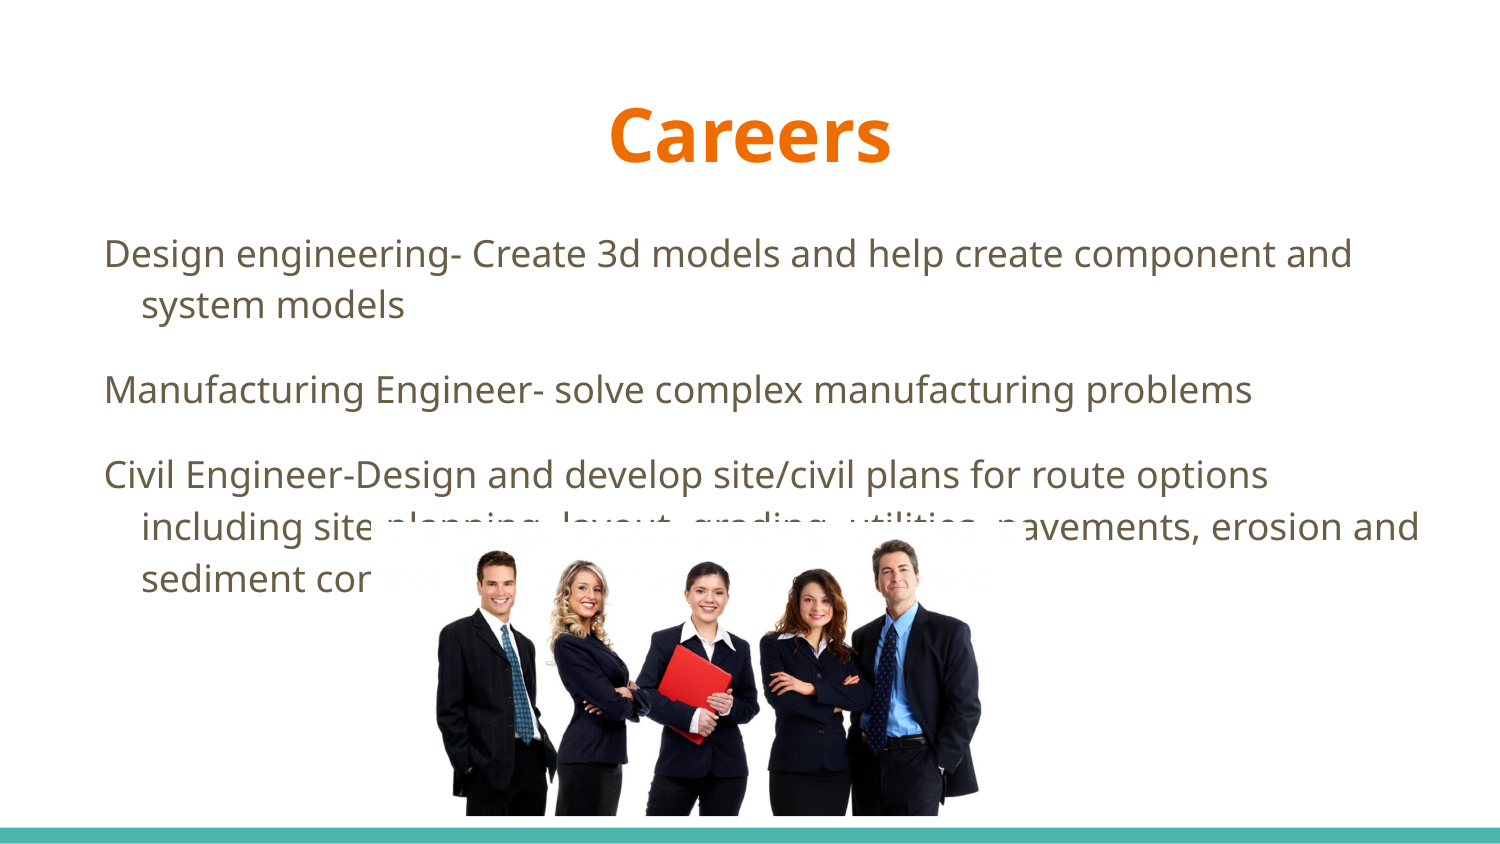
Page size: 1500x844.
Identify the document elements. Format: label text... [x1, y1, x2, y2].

title Careers [51, 72, 1449, 189]
picture [371, 522, 1026, 817]
list Design engineering- Create 3d models and help create component and system models Manufacturing Engineer- solve complex manufacturing problems Civil Engineer-Design and develop site/civil plans for route options including site planning, layout, grading, utilities, pavements, erosion and sediment control, and stormwater management [51, 207, 1449, 750]
